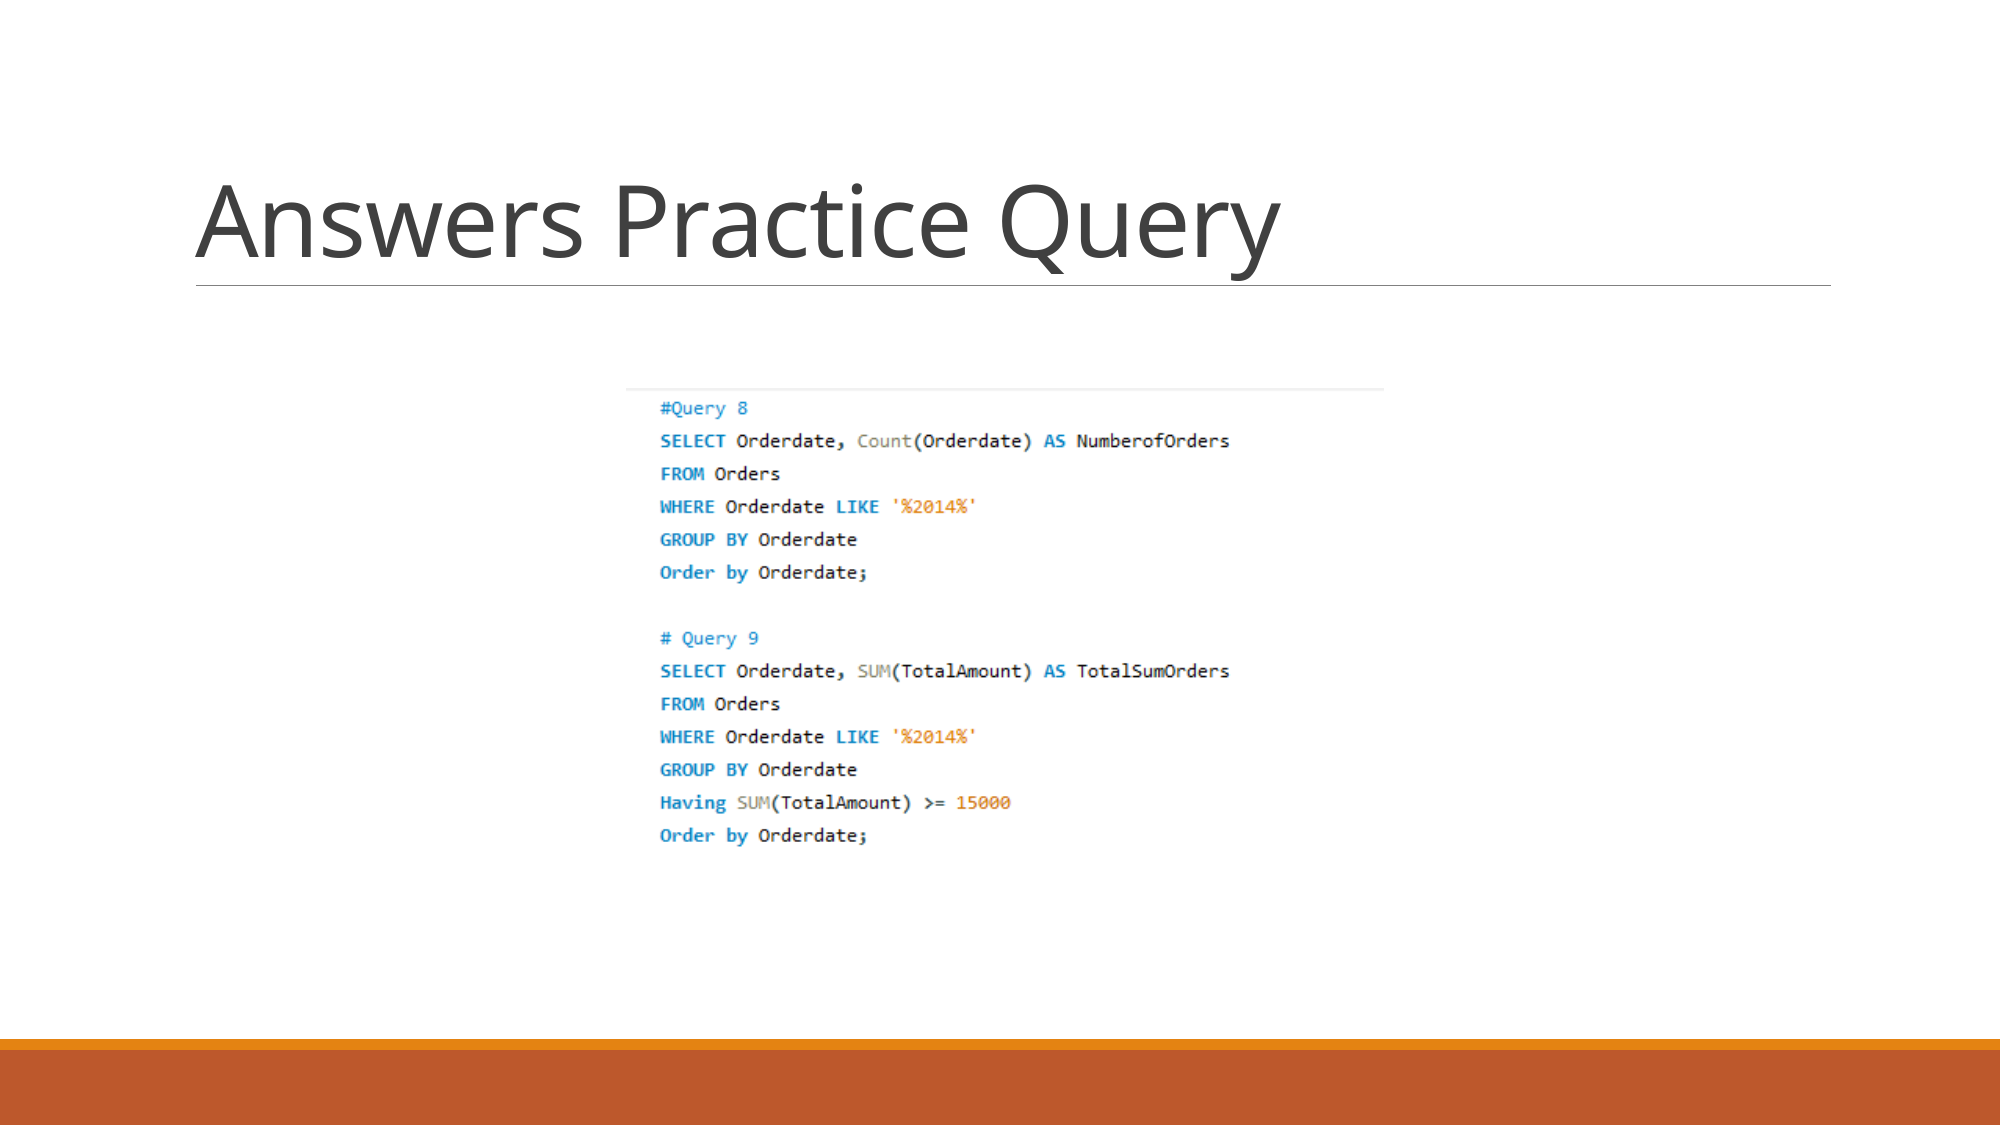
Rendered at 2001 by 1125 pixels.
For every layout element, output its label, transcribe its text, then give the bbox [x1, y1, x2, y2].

title Answers Practice Query [180, 47, 1830, 285]
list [626, 387, 1384, 878]
